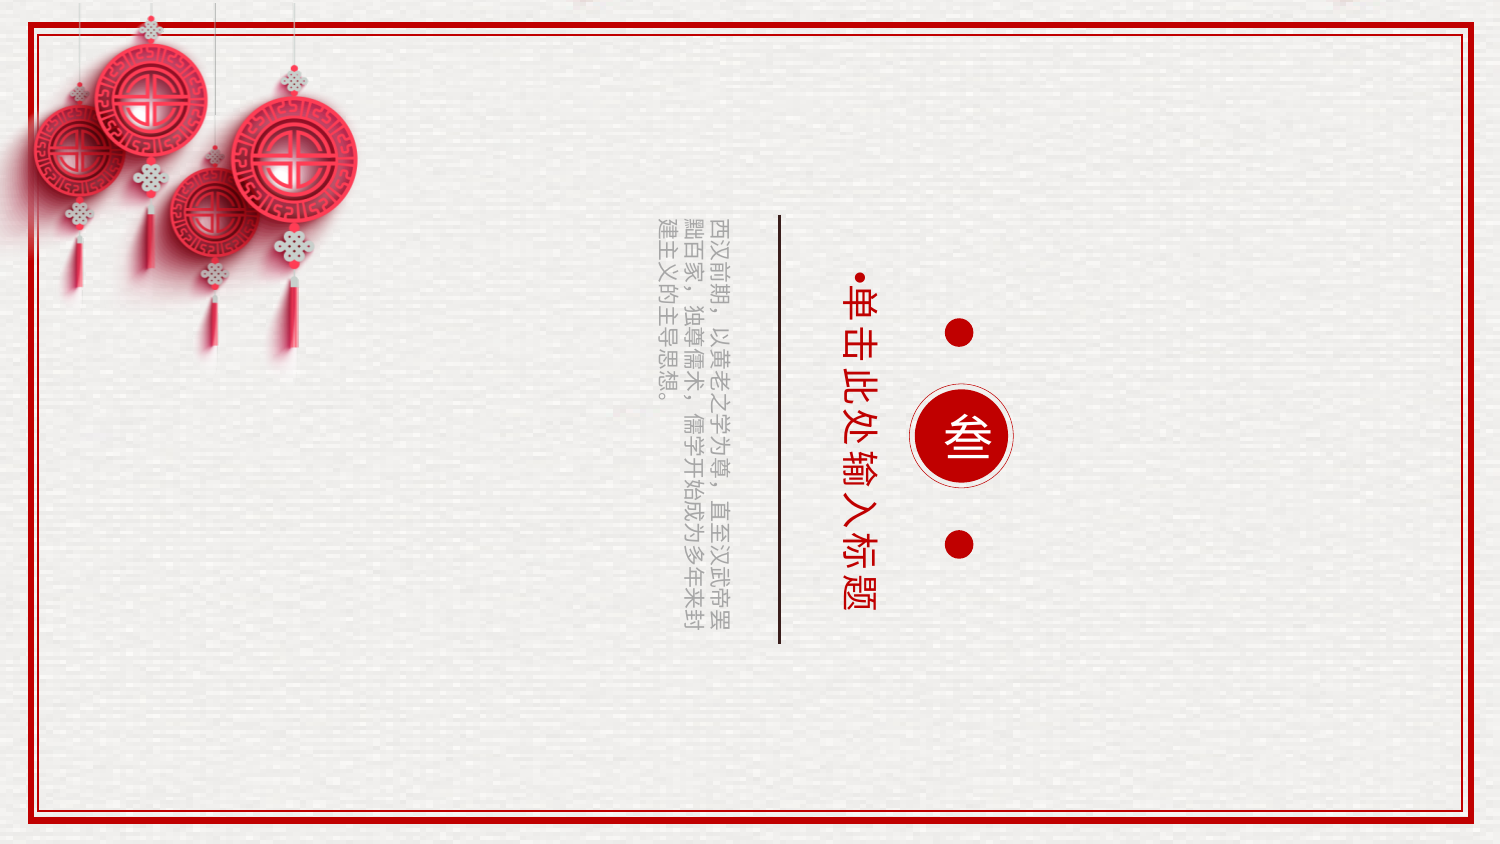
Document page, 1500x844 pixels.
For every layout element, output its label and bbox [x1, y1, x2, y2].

text_box [909, 383, 1014, 488]
picture [0, 0, 1500, 844]
